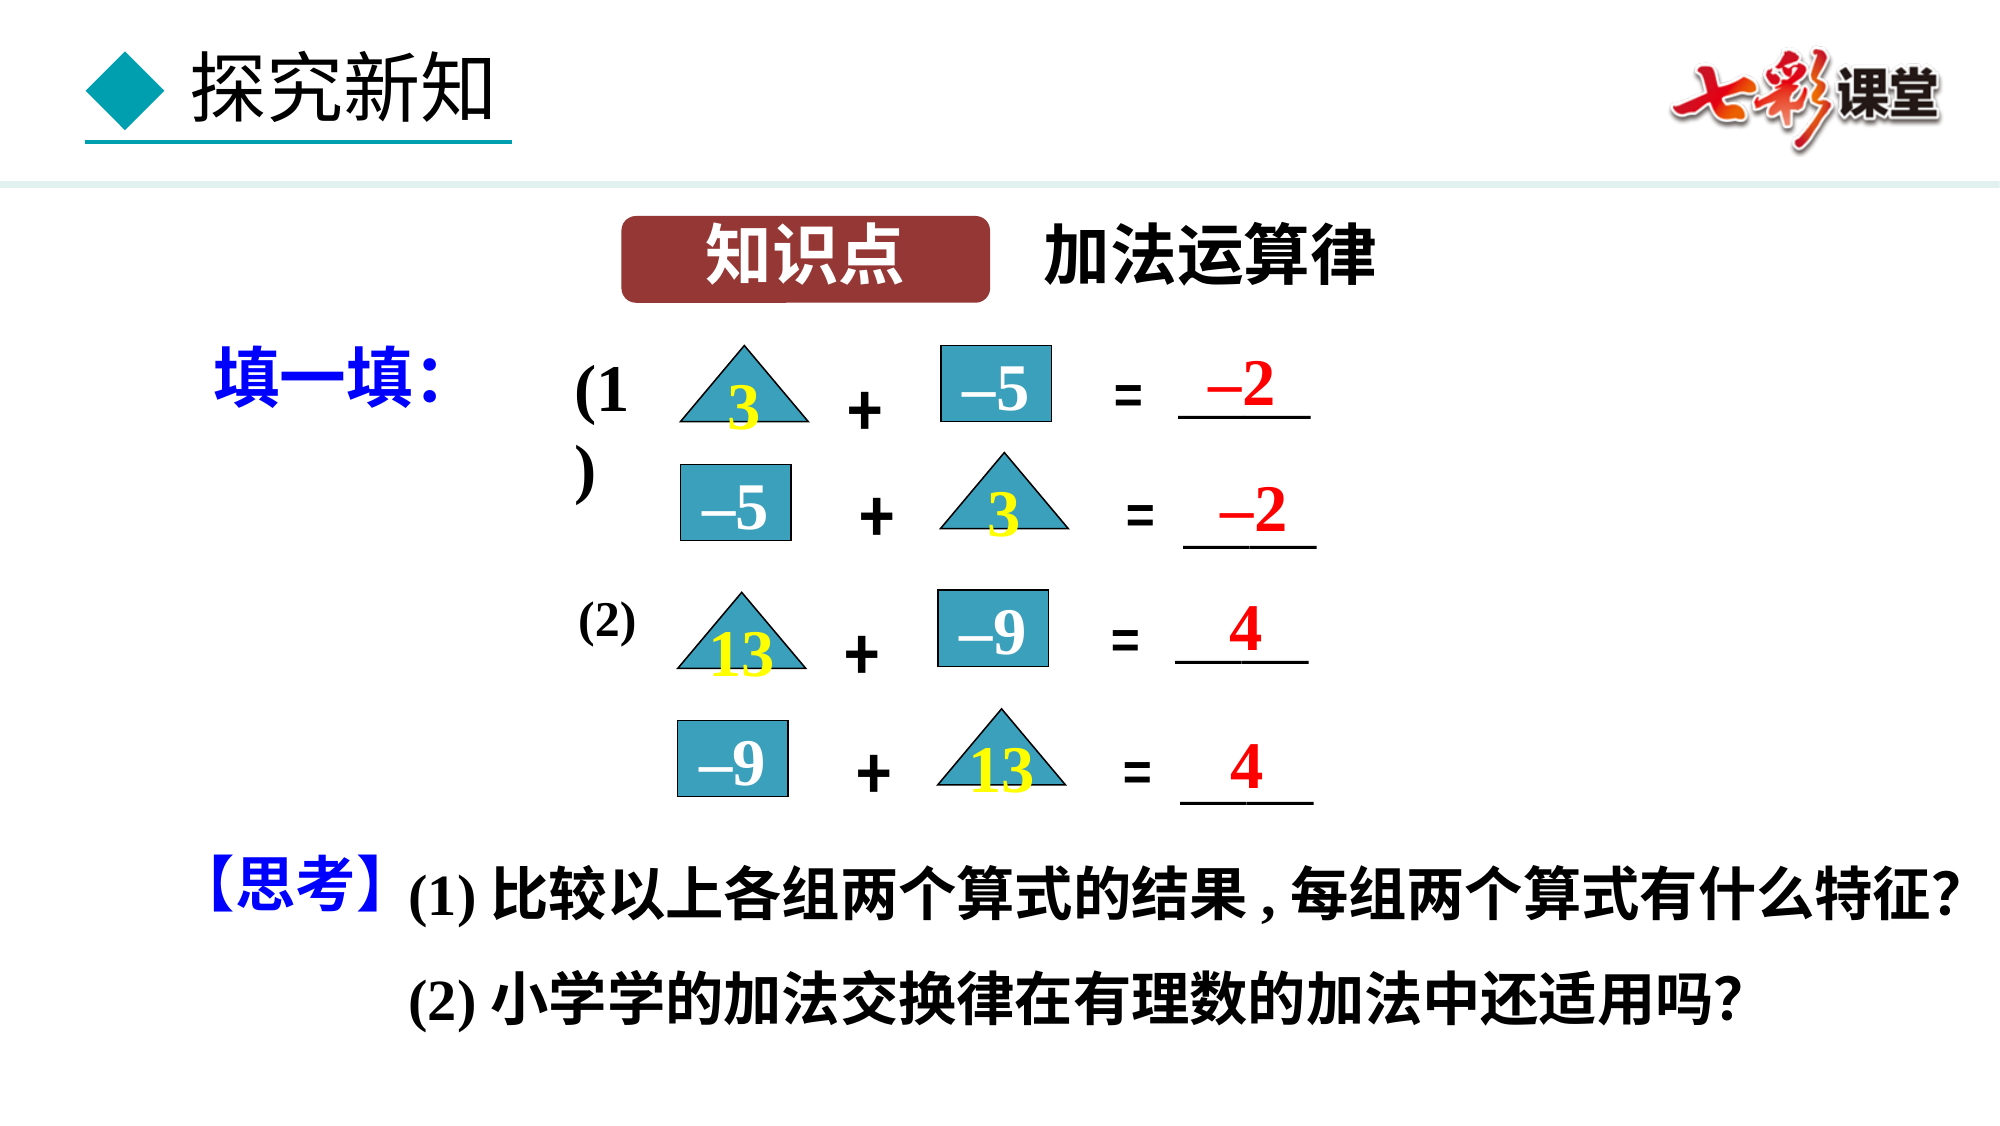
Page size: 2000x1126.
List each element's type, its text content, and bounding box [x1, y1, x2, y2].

text_box 【思考】 [154, 836, 437, 929]
text_box ﹢ [803, 336, 928, 457]
text_box ﹦ [1072, 579, 1155, 680]
text_box ＿＿ [1158, 335, 1332, 436]
text_box (2) [558, 576, 673, 657]
picture [1666, 42, 1948, 157]
text_box –9 [937, 590, 1049, 667]
text_box 13 [937, 708, 1066, 785]
text_box ﹦ [1085, 711, 1193, 812]
text_box –2 [1200, 455, 1313, 556]
text_box ﹢ [800, 581, 925, 702]
text_box –5 [940, 345, 1052, 422]
text_box –9 [677, 720, 789, 797]
text_box 3 [940, 452, 1069, 529]
text_box ﹢ [815, 443, 939, 564]
text_box (1) [554, 335, 669, 516]
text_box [621, 215, 991, 303]
text_box ﹦ [1075, 335, 1158, 436]
text_box ﹢ [812, 699, 937, 820]
text_box 13 [677, 592, 800, 669]
text_box ＿＿ [1163, 464, 1361, 565]
text_box ﹦ [1087, 455, 1195, 556]
text_box 4 [1209, 573, 1290, 674]
text_box ＿＿ [1160, 720, 1359, 821]
text_box 填一填： [193, 325, 547, 426]
text_box (1)比较以上各组两个算式的结果,每组两个算式有什么特征？ (2)小学学的加法交换律在有理数的加法中还适用吗？ [388, 812, 1957, 1043]
text_box 3 [680, 345, 803, 422]
text_box ＿＿ [1155, 579, 1330, 680]
text_box 4 [1209, 711, 1299, 812]
text_box 加法运算律 [1023, 203, 1476, 304]
text_box –2 [1188, 328, 1333, 429]
text_box –5 [680, 464, 792, 541]
